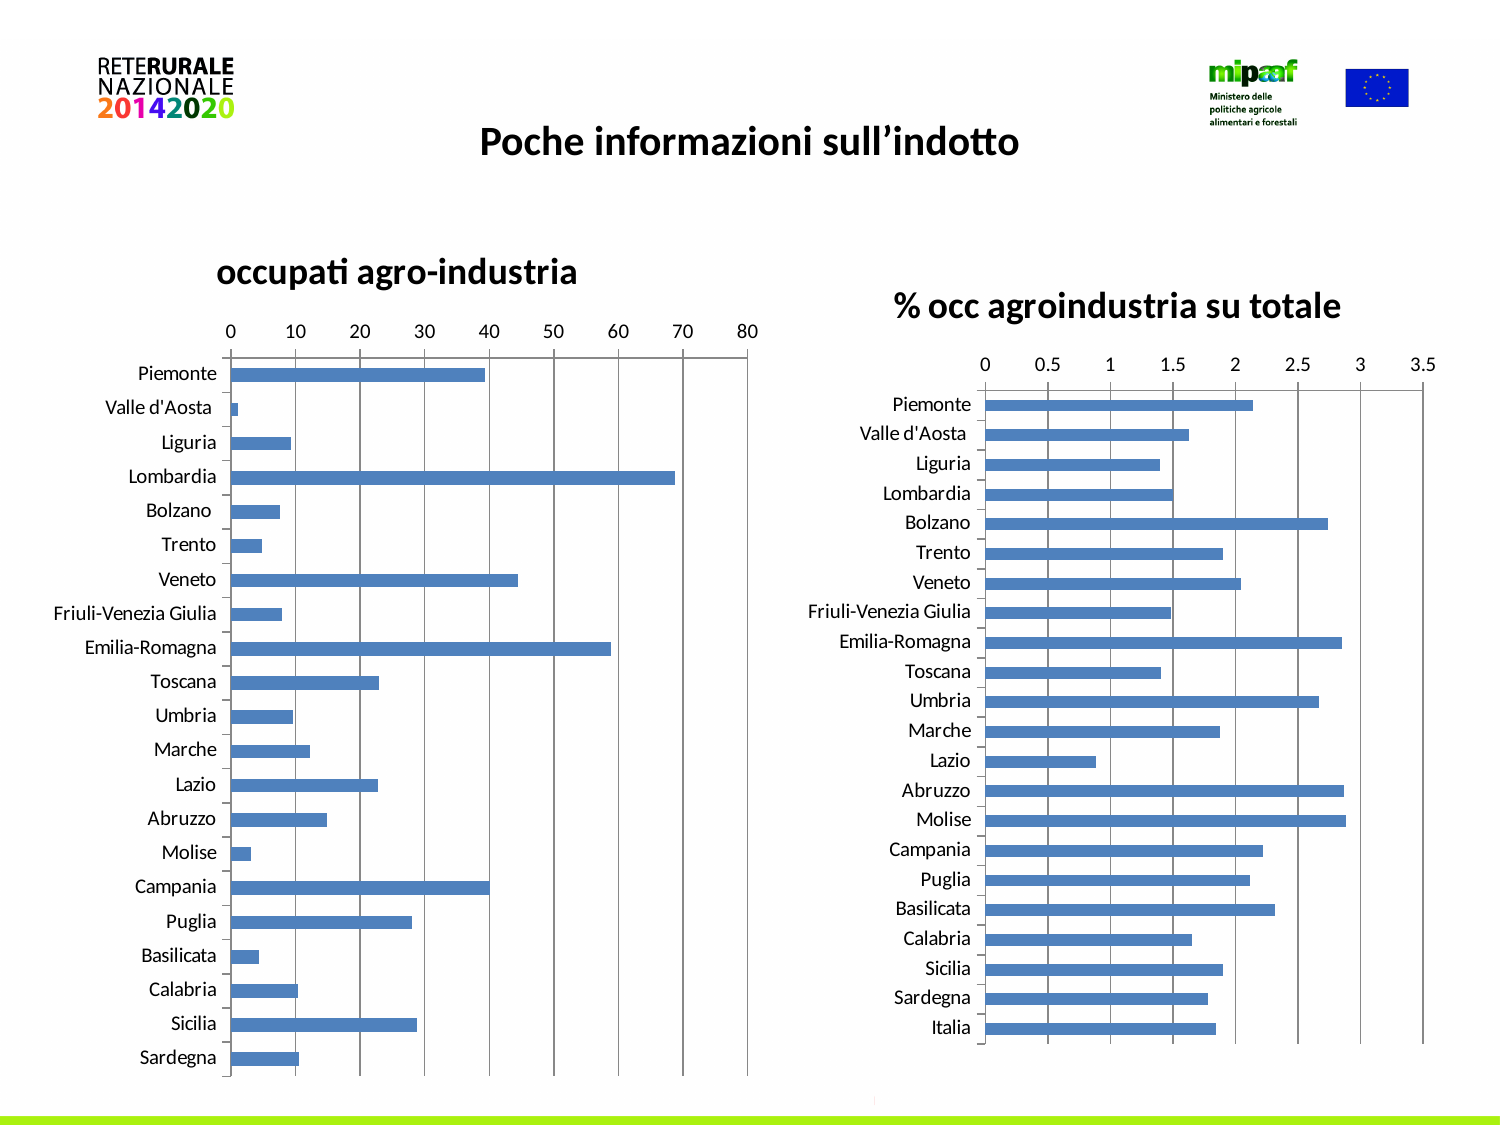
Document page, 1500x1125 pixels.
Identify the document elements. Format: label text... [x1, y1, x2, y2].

title Poche informazioni sull’indotto [75, 45, 1425, 233]
picture [0, 39, 1500, 1125]
chart [29, 219, 774, 1095]
chart [785, 255, 1451, 1061]
